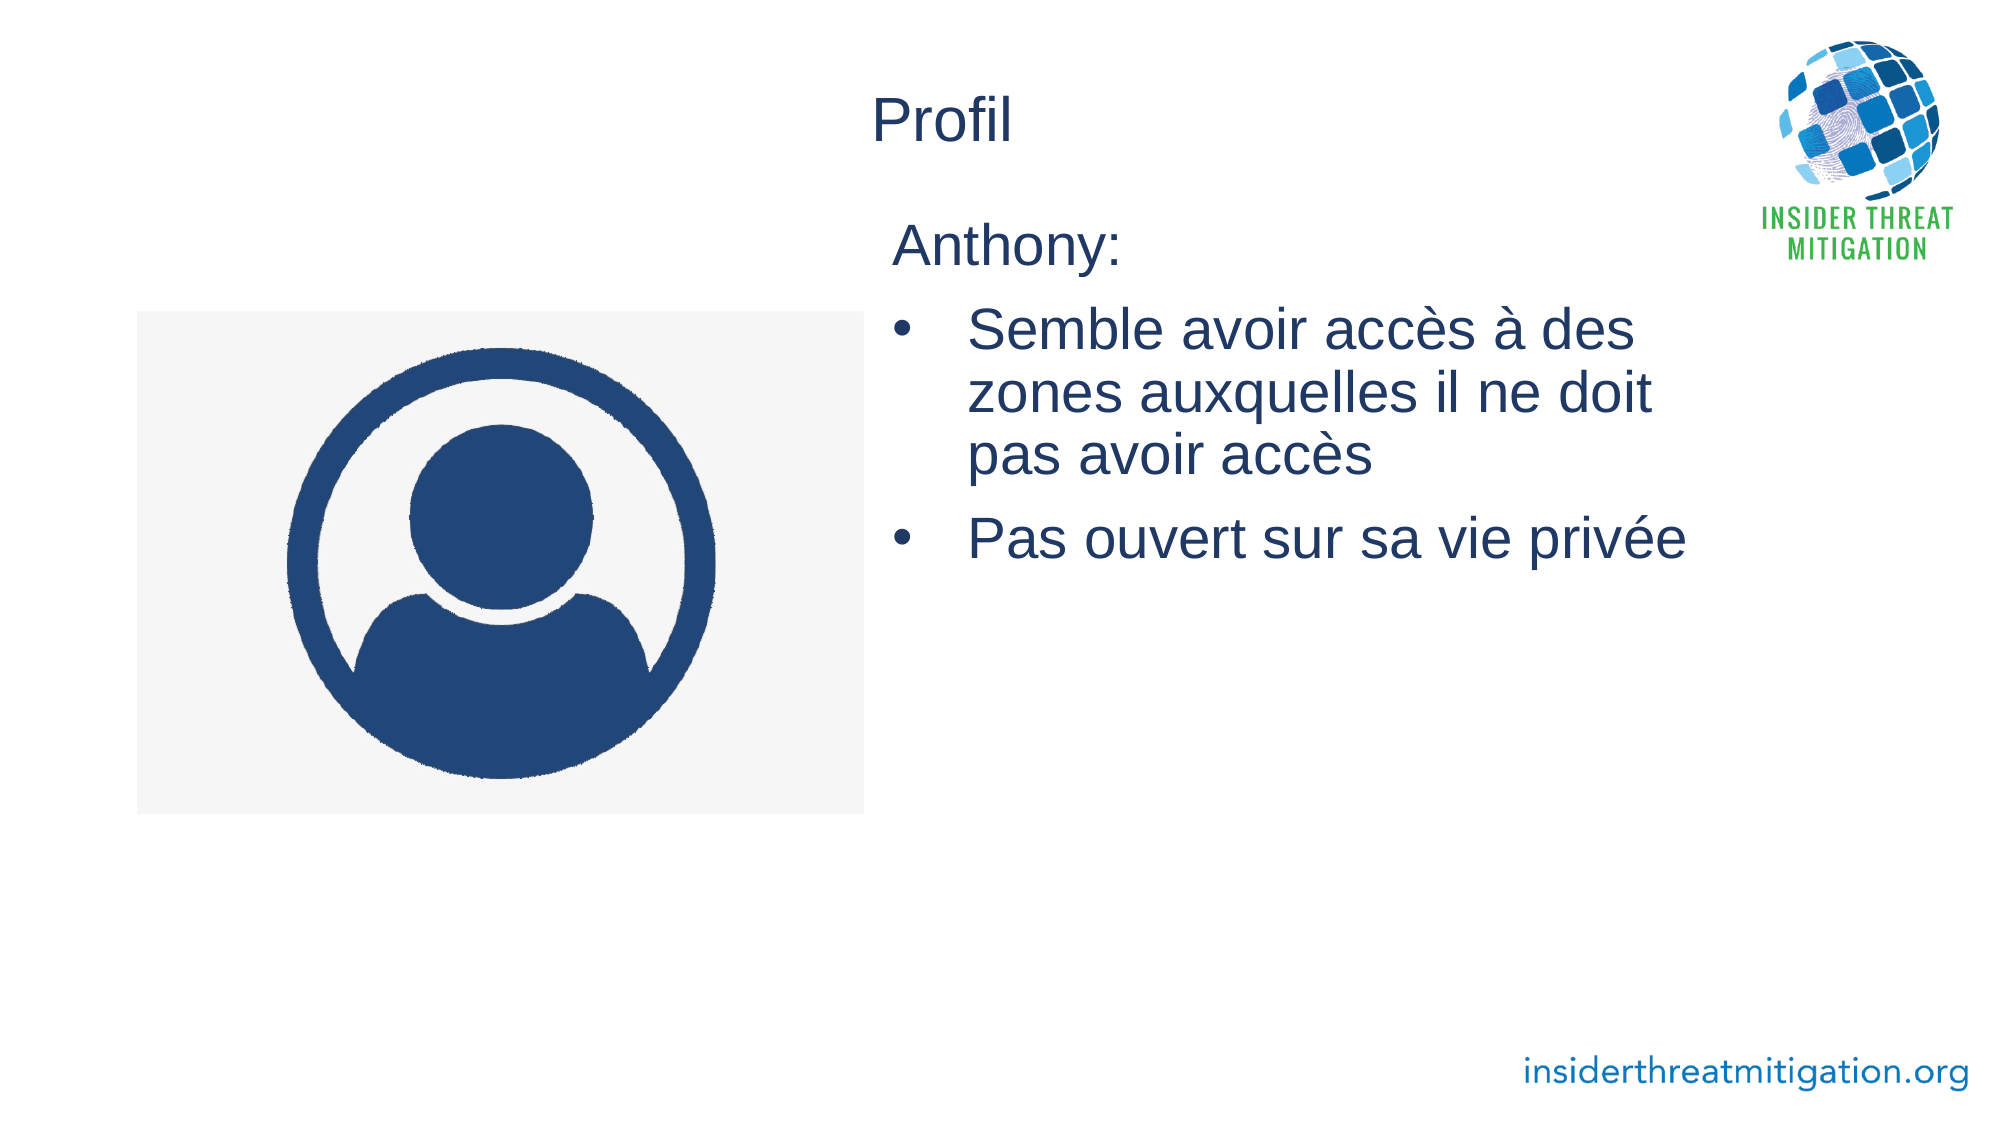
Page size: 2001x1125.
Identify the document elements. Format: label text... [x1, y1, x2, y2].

list Anthony: Semble avoir accès à des zones auxquelles il ne doit pas avoir accès Pas ouvert sur sa vie privée [877, 207, 1748, 1014]
title Profil [137, 59, 1748, 183]
picture [137, 311, 864, 814]
picture [1758, 20, 1968, 281]
picture [1478, 994, 2000, 1125]
